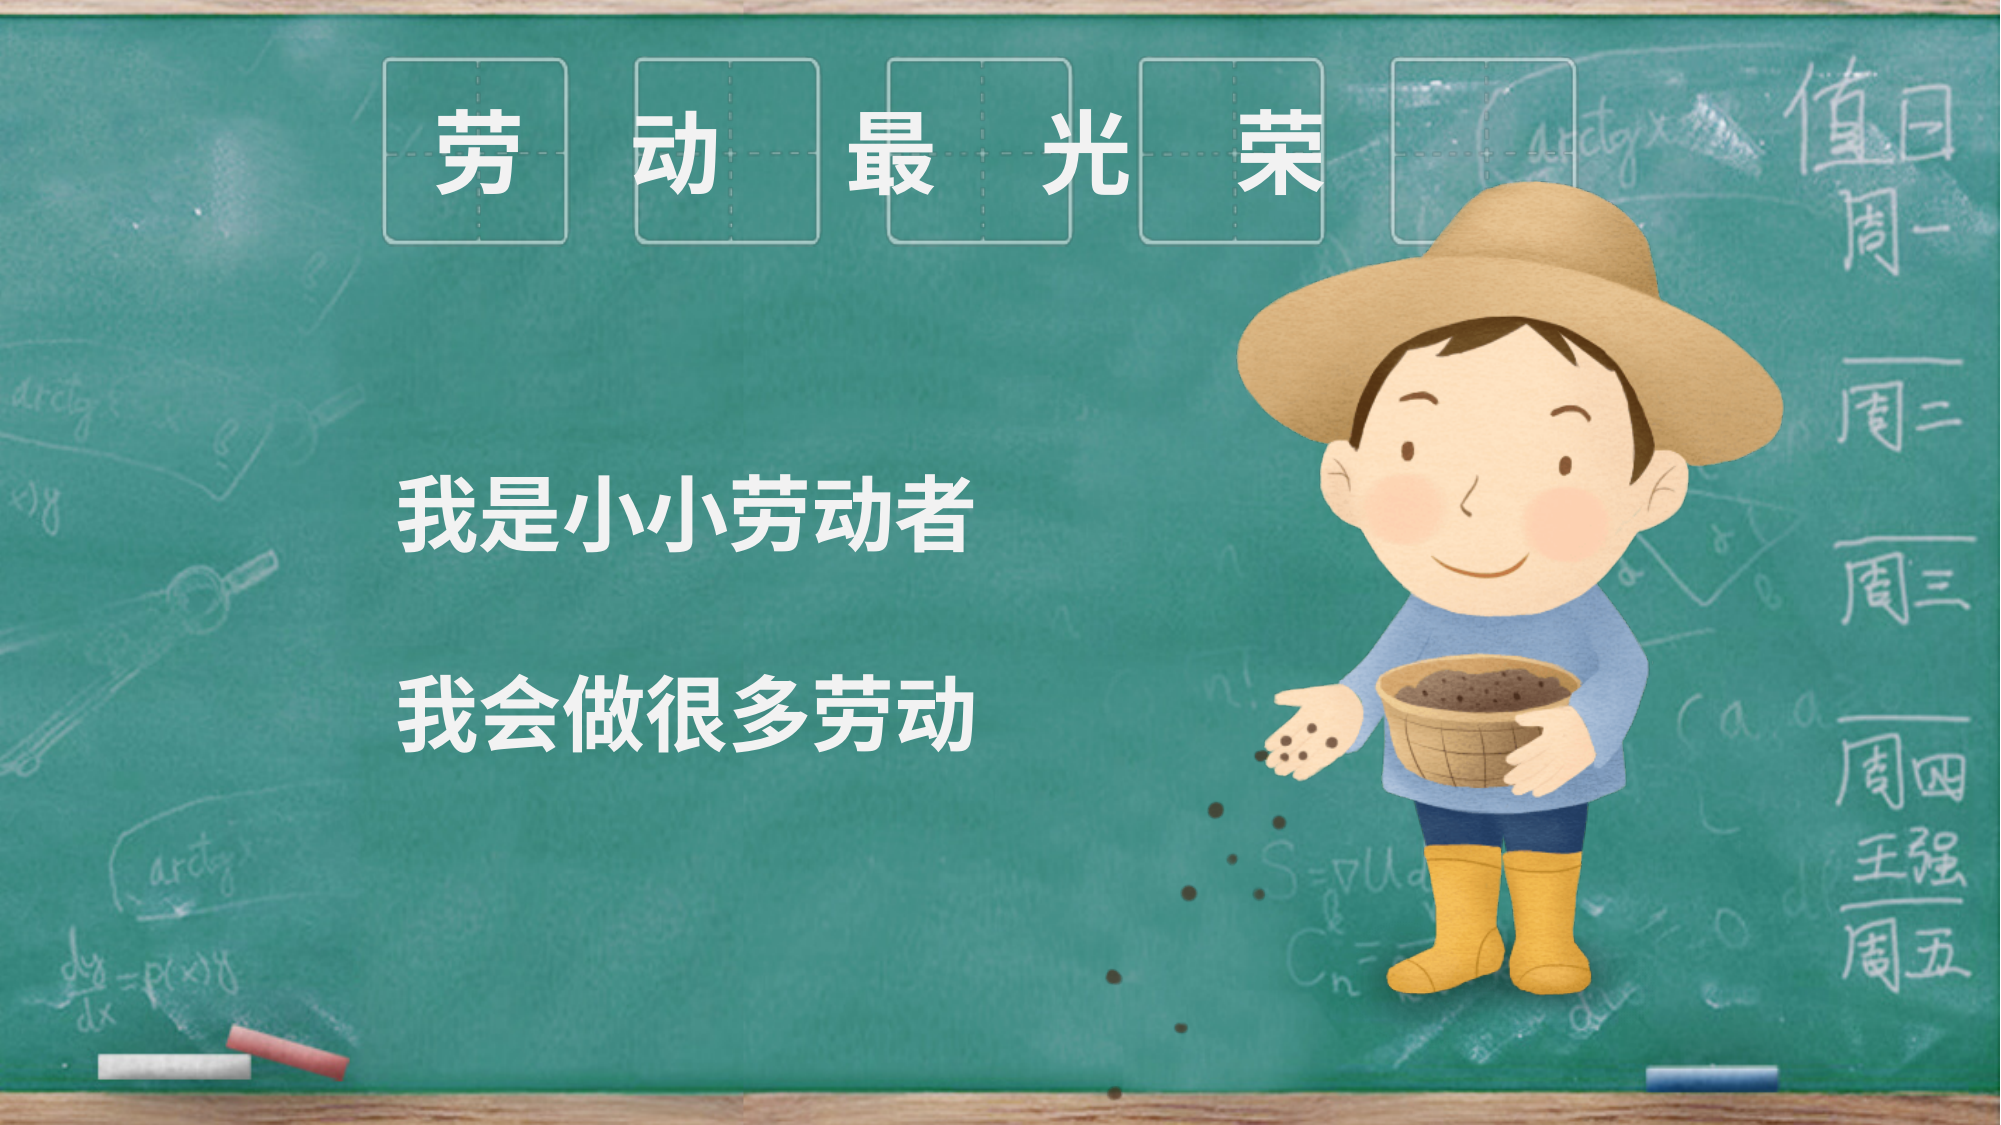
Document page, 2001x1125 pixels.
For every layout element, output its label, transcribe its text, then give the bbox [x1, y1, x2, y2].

text_box 我是小小劳动者 我会做很多劳动 [380, 346, 999, 779]
picture [0, 0, 2000, 1125]
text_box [380, 56, 1683, 247]
